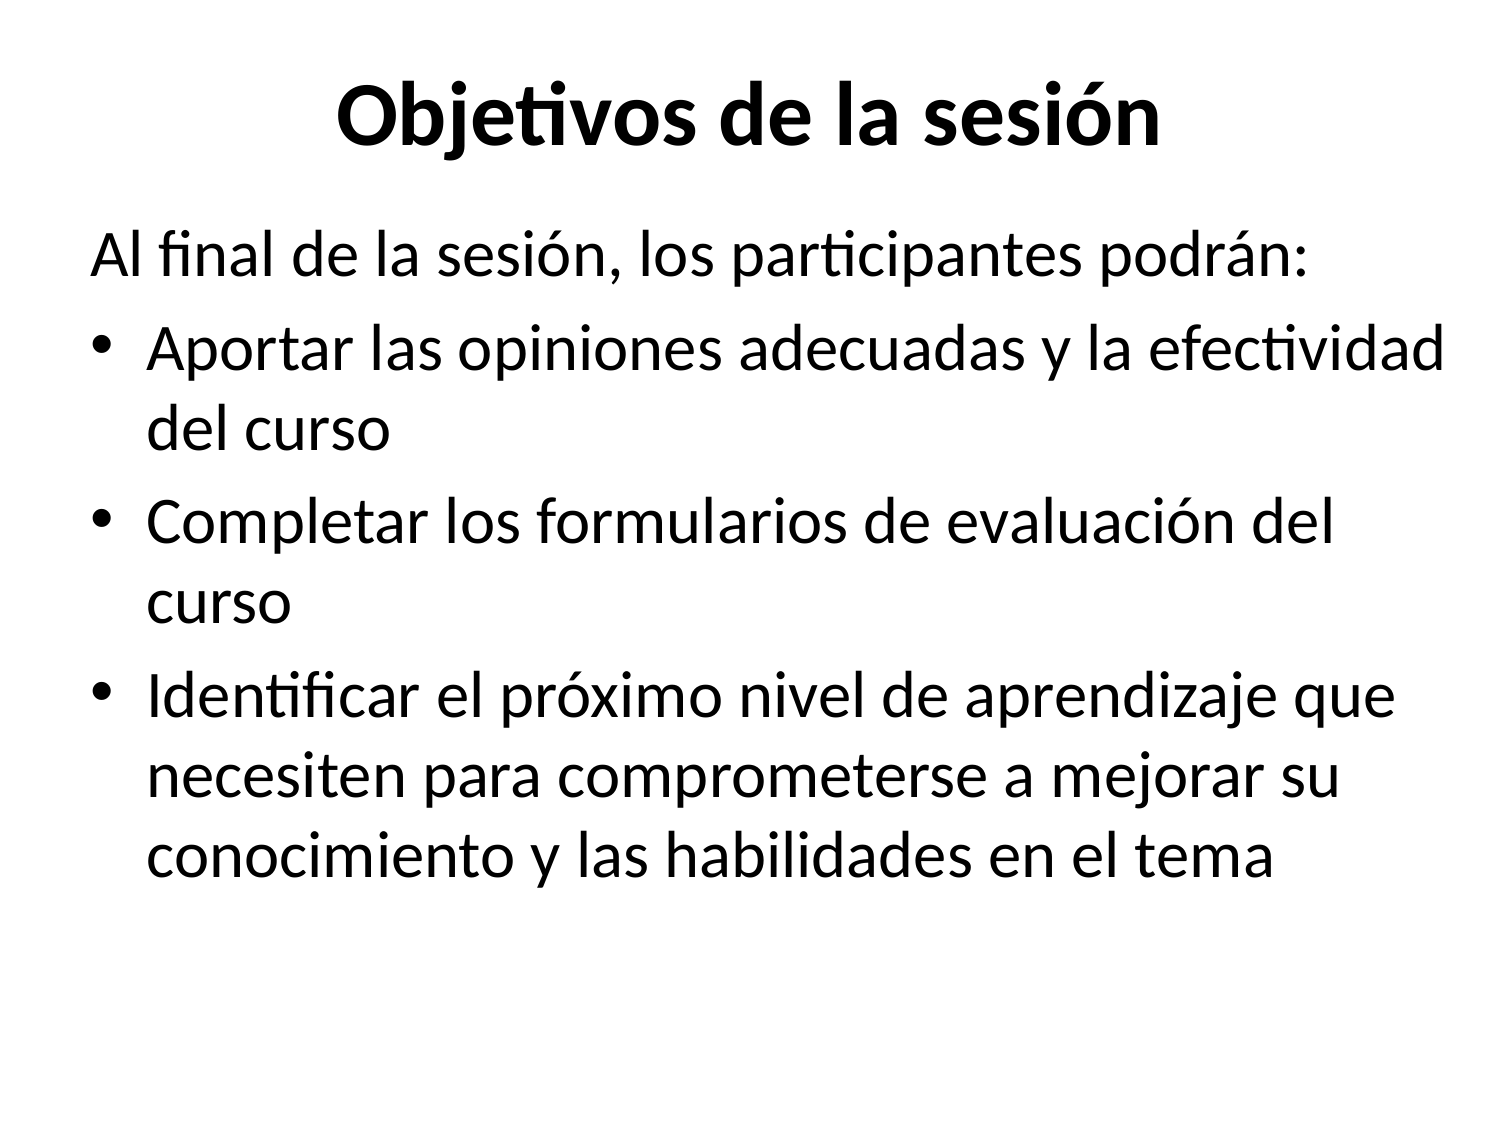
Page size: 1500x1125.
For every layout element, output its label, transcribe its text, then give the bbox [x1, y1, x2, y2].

title Objetivos de la sesión [75, 45, 1425, 172]
list Al final de la sesión, los participantes podrán: Aportar las opiniones adecuadas y la efectividad del curso Completar los formularios de evaluación del curso Identificar el próximo nivel de aprendizaje que necesiten para comprometerse a mejorar su conocimiento y las habilidades en el tema [75, 202, 1472, 1005]
